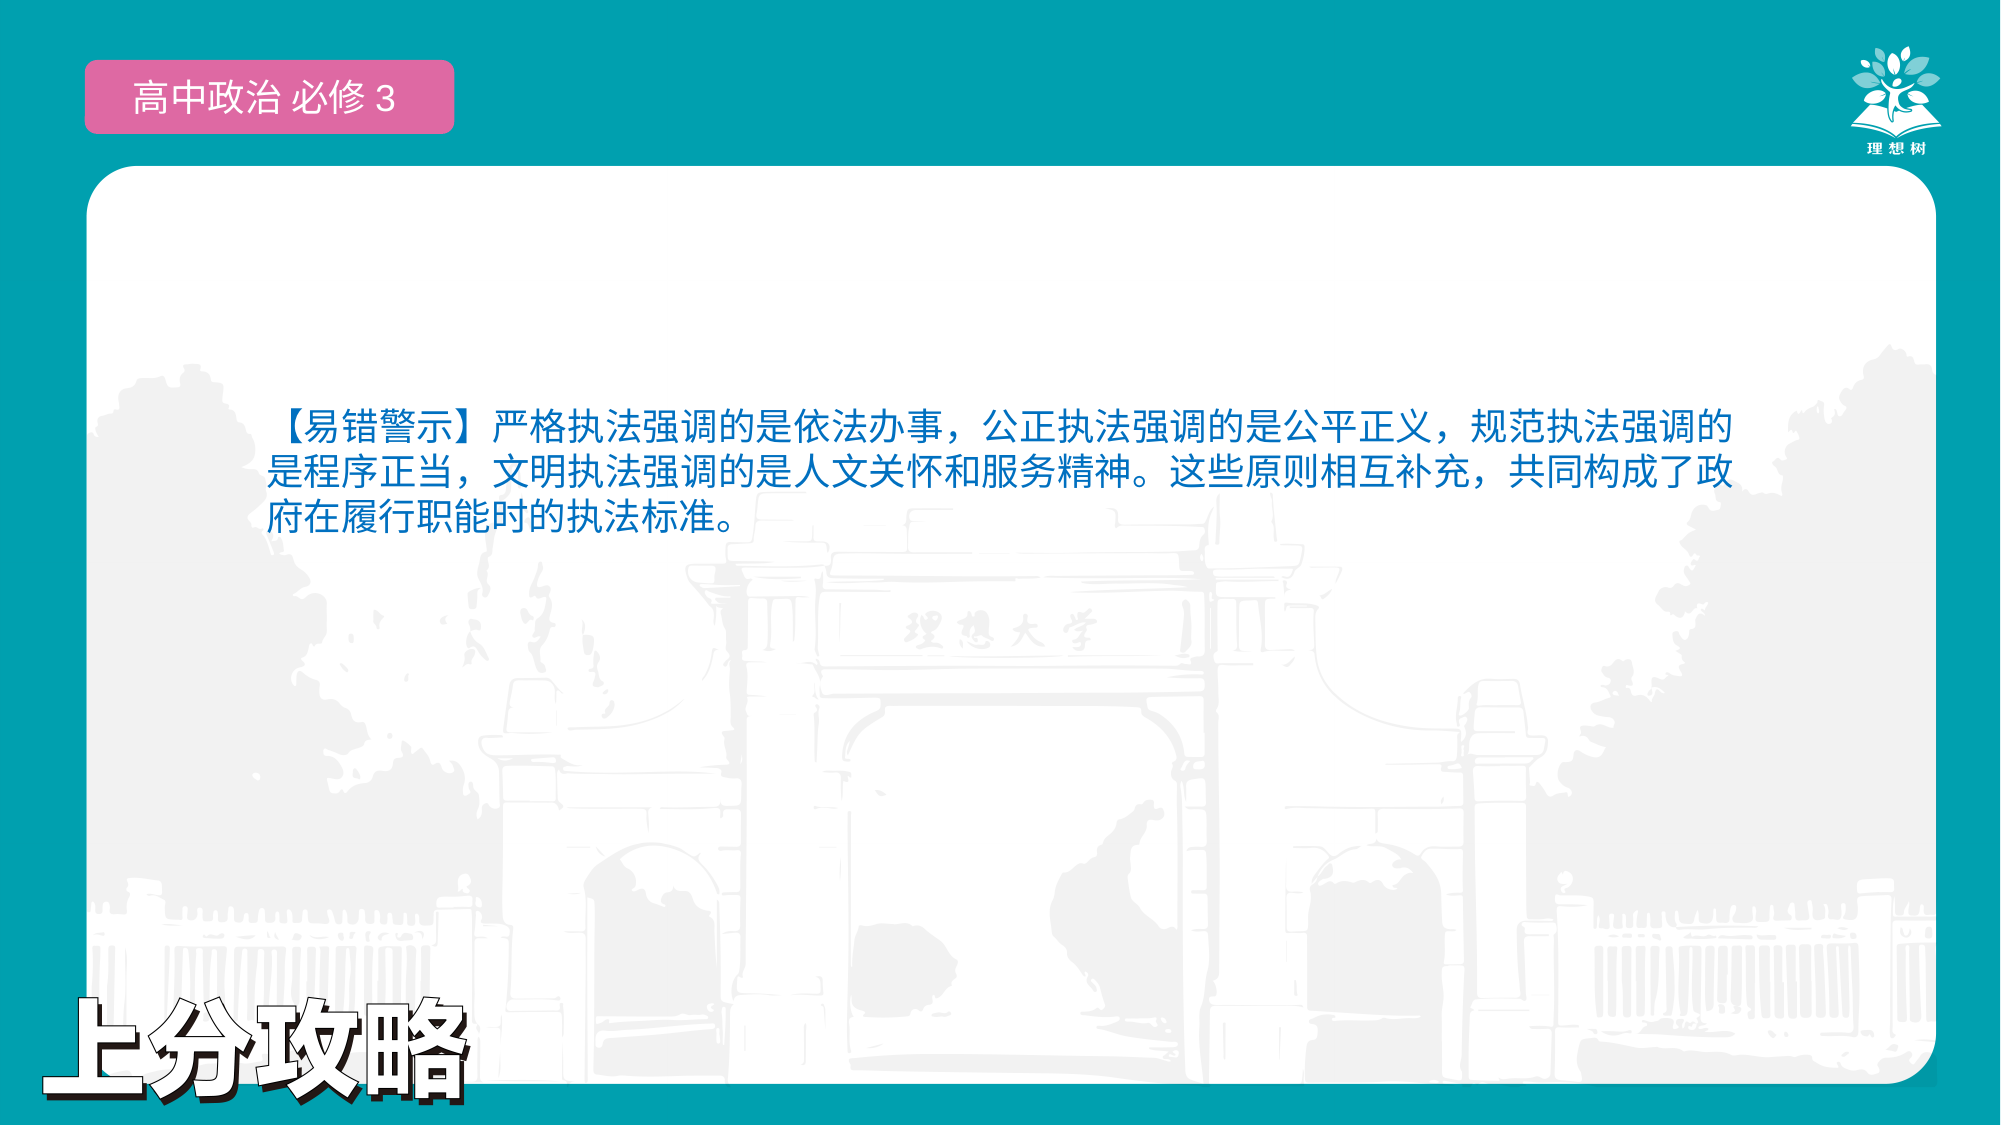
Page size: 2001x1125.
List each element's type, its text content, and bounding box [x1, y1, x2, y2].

picture [0, 0, 2001, 1125]
text_box 【易错警示】严格执法强调的是依法办事，公正执法强调的是公平正义，规范执法强调的是程序正当，文明执法强调的是人文关怀和服务精神。这些原则相互补充，共同构成了政府在履行职能时的执法标准。 [251, 395, 1749, 546]
text_box 高中政治 必修3 [83, 58, 456, 135]
